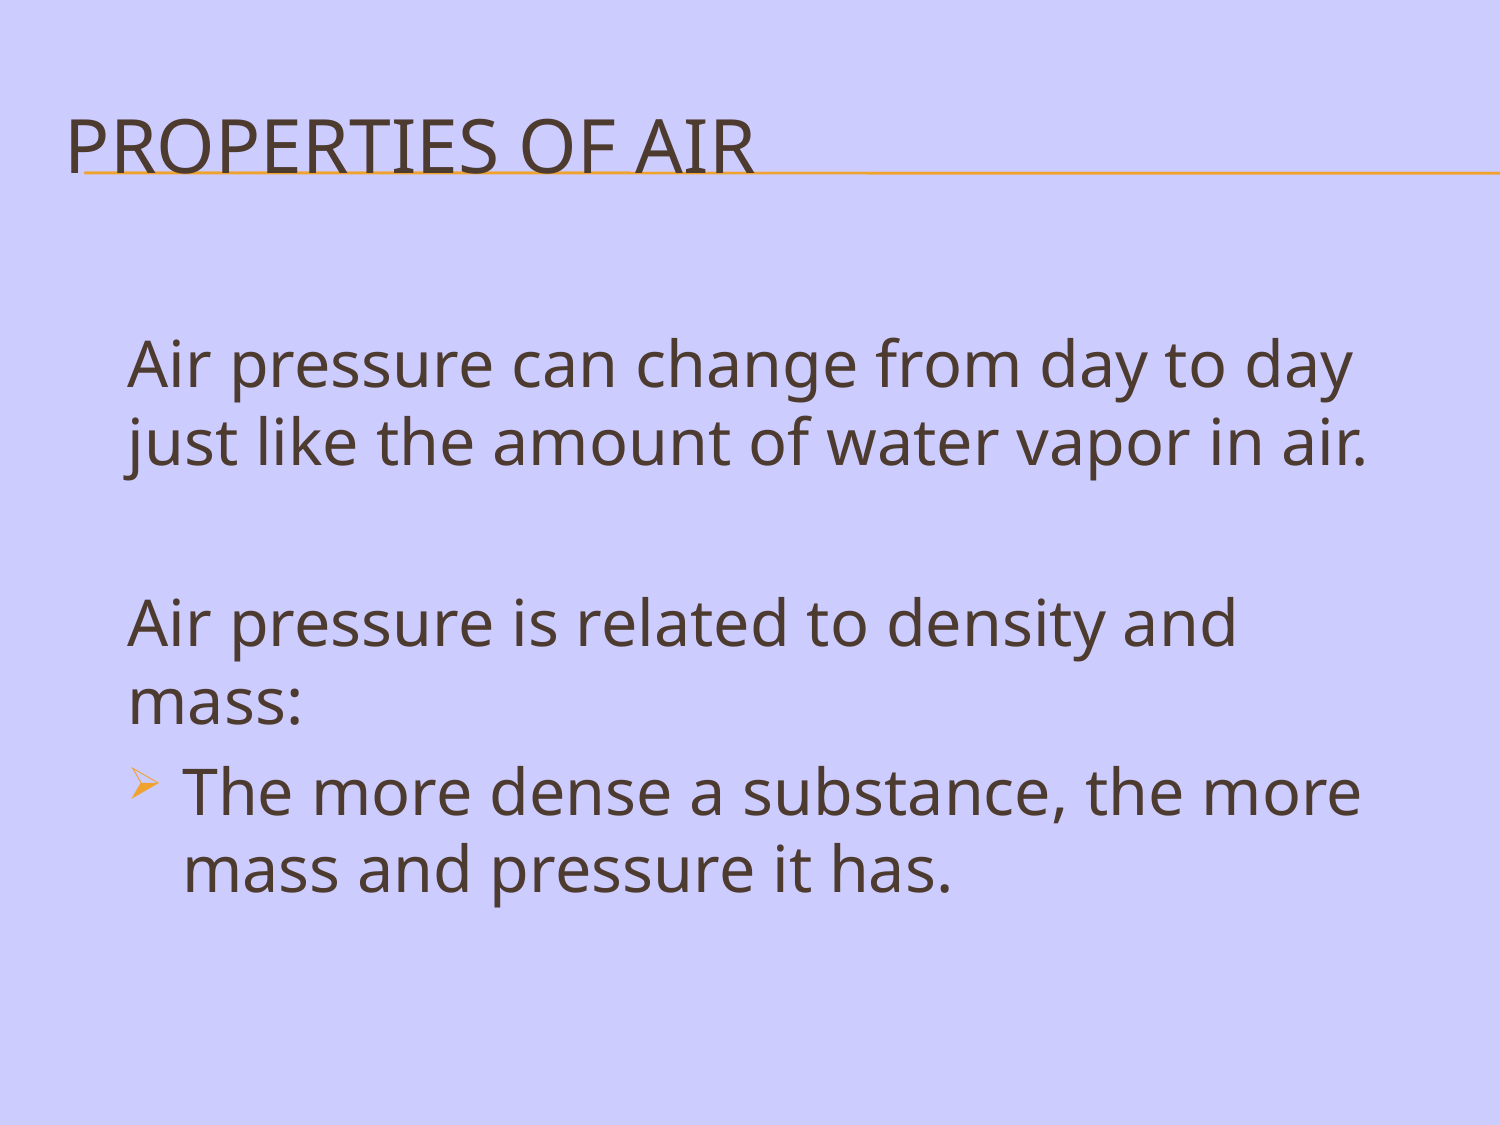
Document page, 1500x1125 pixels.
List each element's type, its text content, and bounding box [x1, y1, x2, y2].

list Air pressure can change from day to day just like the amount of water vapor in air. Air pressure is related to density and mass: The more dense a substance, the more mass and pressure it has. [112, 224, 1388, 938]
title Properties of Air [50, 75, 1475, 213]
